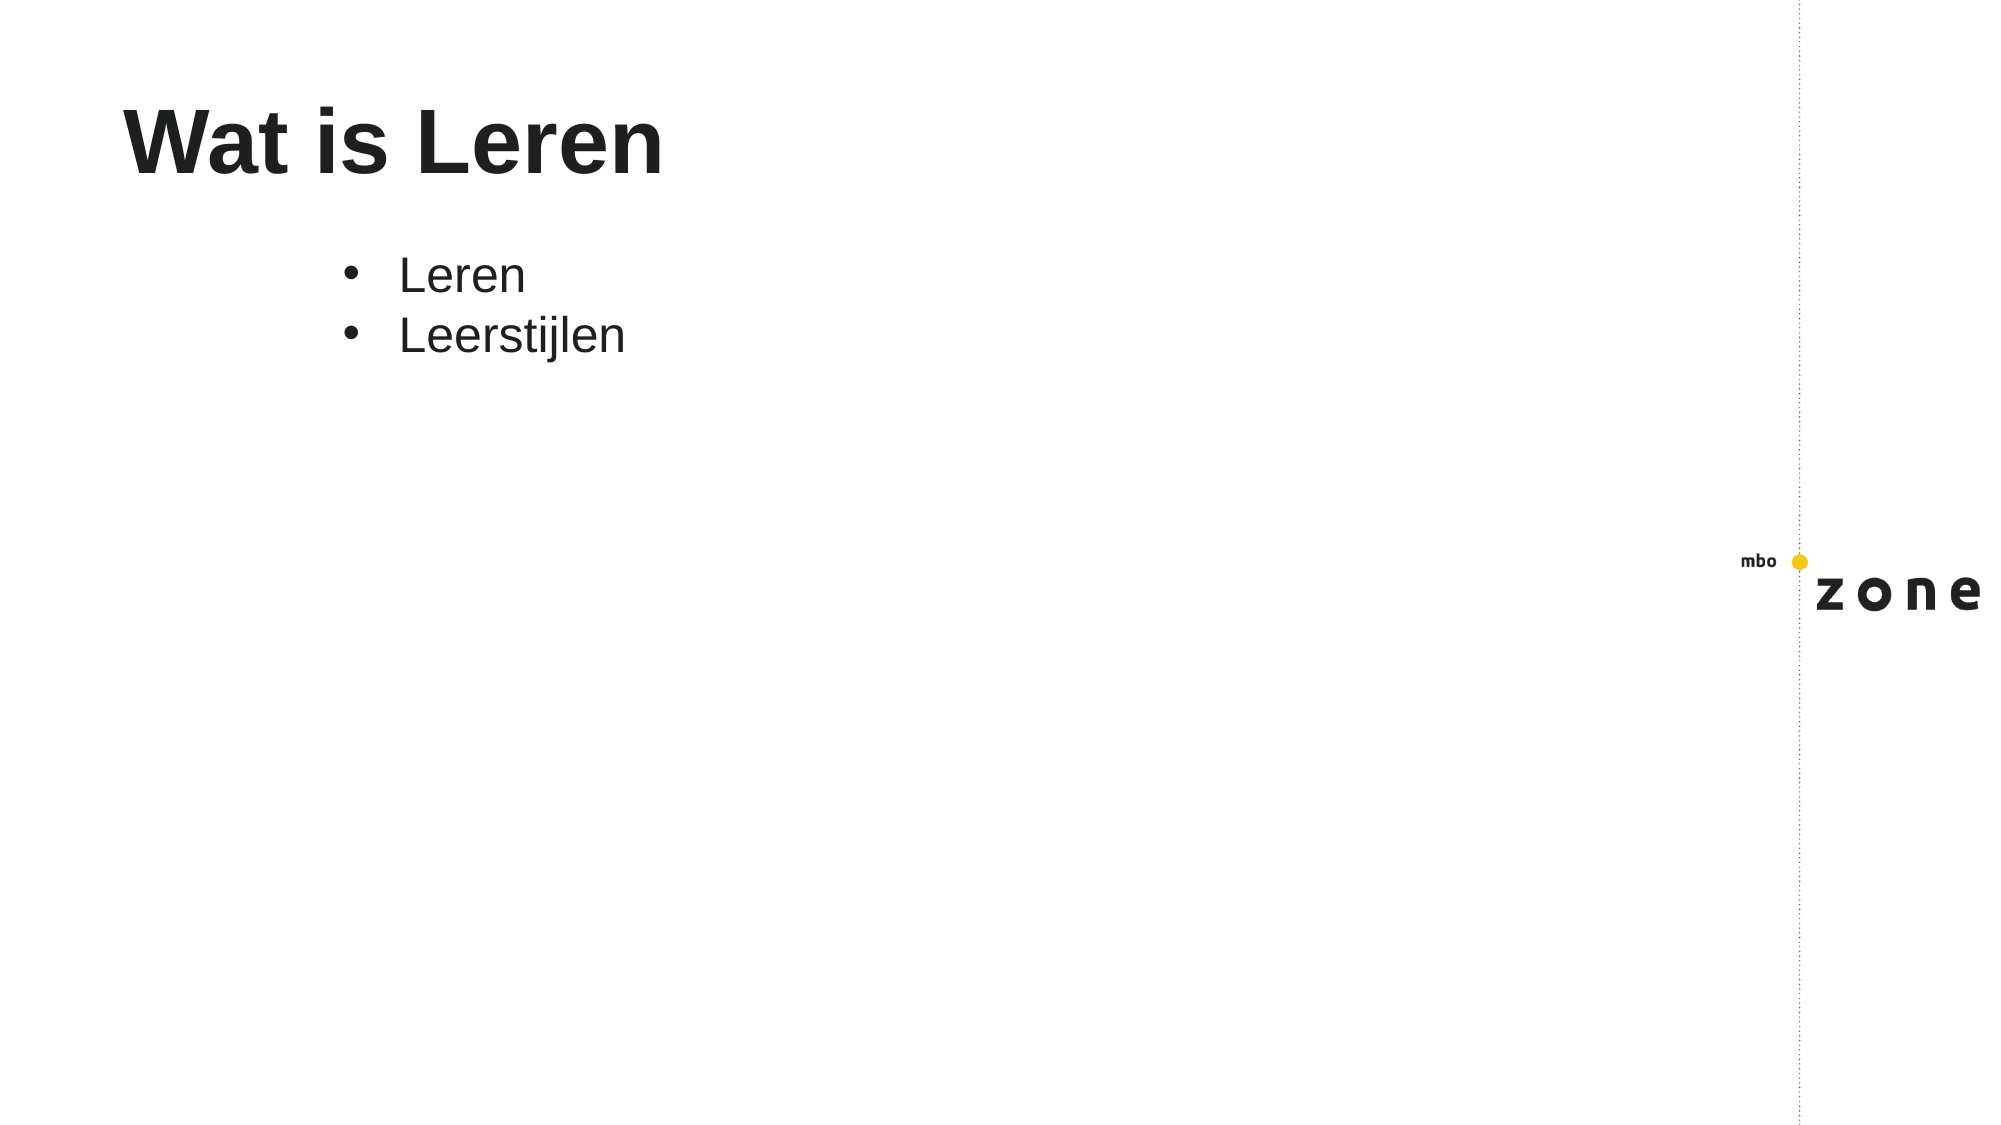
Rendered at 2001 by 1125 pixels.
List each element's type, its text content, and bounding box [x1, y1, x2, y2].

picture [1596, 0, 2001, 1125]
list Leren Leerstijlen [342, 242, 1524, 1010]
title Wat is Leren [124, 94, 934, 213]
